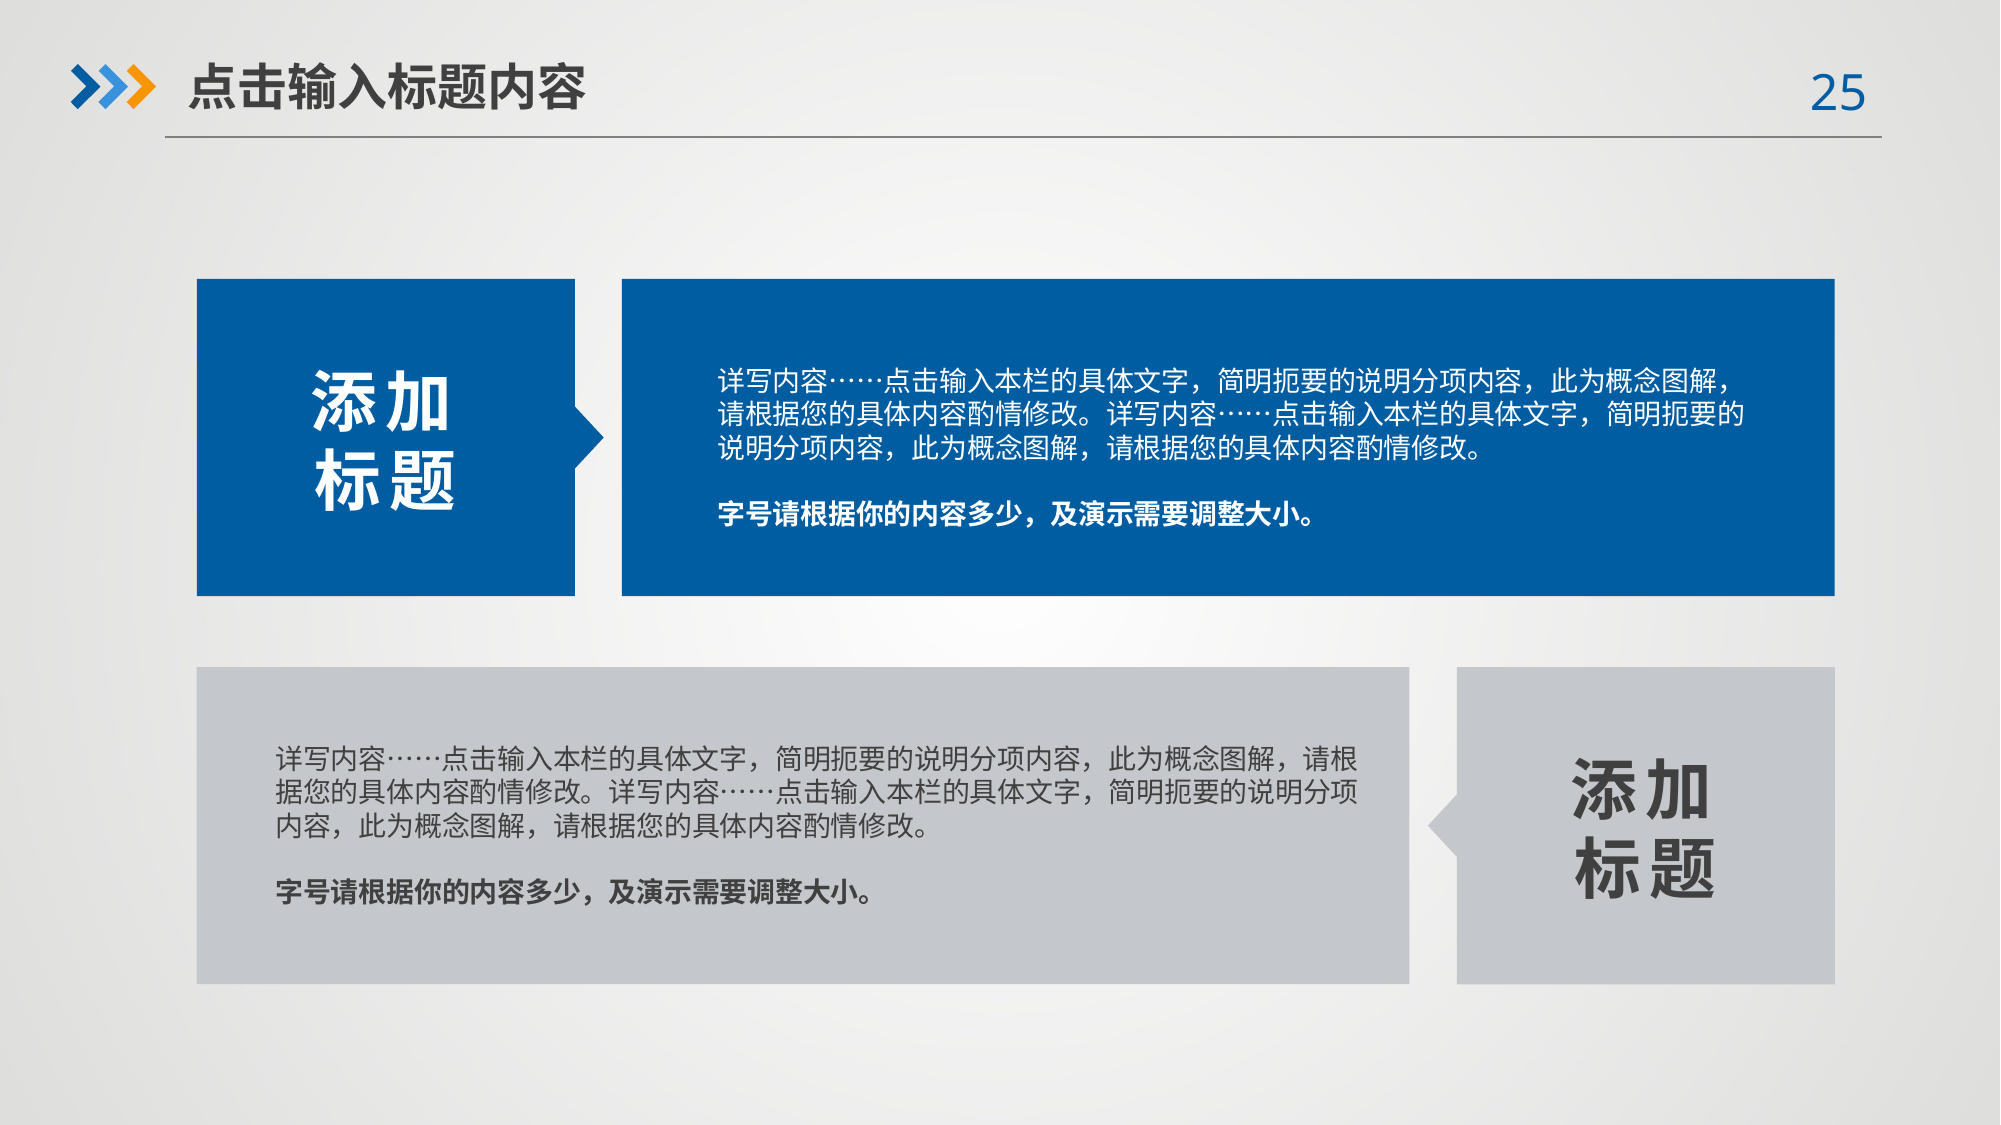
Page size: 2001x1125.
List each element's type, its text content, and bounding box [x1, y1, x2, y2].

text_box 详写内容……点击输入本栏的具体文字，简明扼要的说明分项内容，此为概念图解，请根据您的具体内容酌情修改。详写内容……点击输入本栏的具体文字，简明扼要的说明分项内容，此为概念图解，请根据您的具体内容酌情修改。 字号请根据你的内容多少，及演示需要调整大小。 [275, 741, 1363, 909]
text_box 点击输入标题内容 [187, 43, 654, 127]
text_box [194, 276, 606, 599]
text_box 添加标题 [290, 359, 482, 520]
text_box [620, 277, 1837, 598]
text_box 添加标题 [1550, 747, 1742, 908]
text_box 详写内容……点击输入本栏的具体文字，简明扼要的说明分项内容，此为概念图解，请根据您的具体内容酌情修改。详写内容……点击输入本栏的具体文字，简明扼要的说明分项内容，此为概念图解，请根据您的具体内容酌情修改。 字号请根据你的内容多少，及演示需要调整大小。 [717, 363, 1757, 531]
picture [0, 0, 2000, 1125]
text_box [1426, 664, 1837, 987]
text_box [195, 665, 1412, 986]
